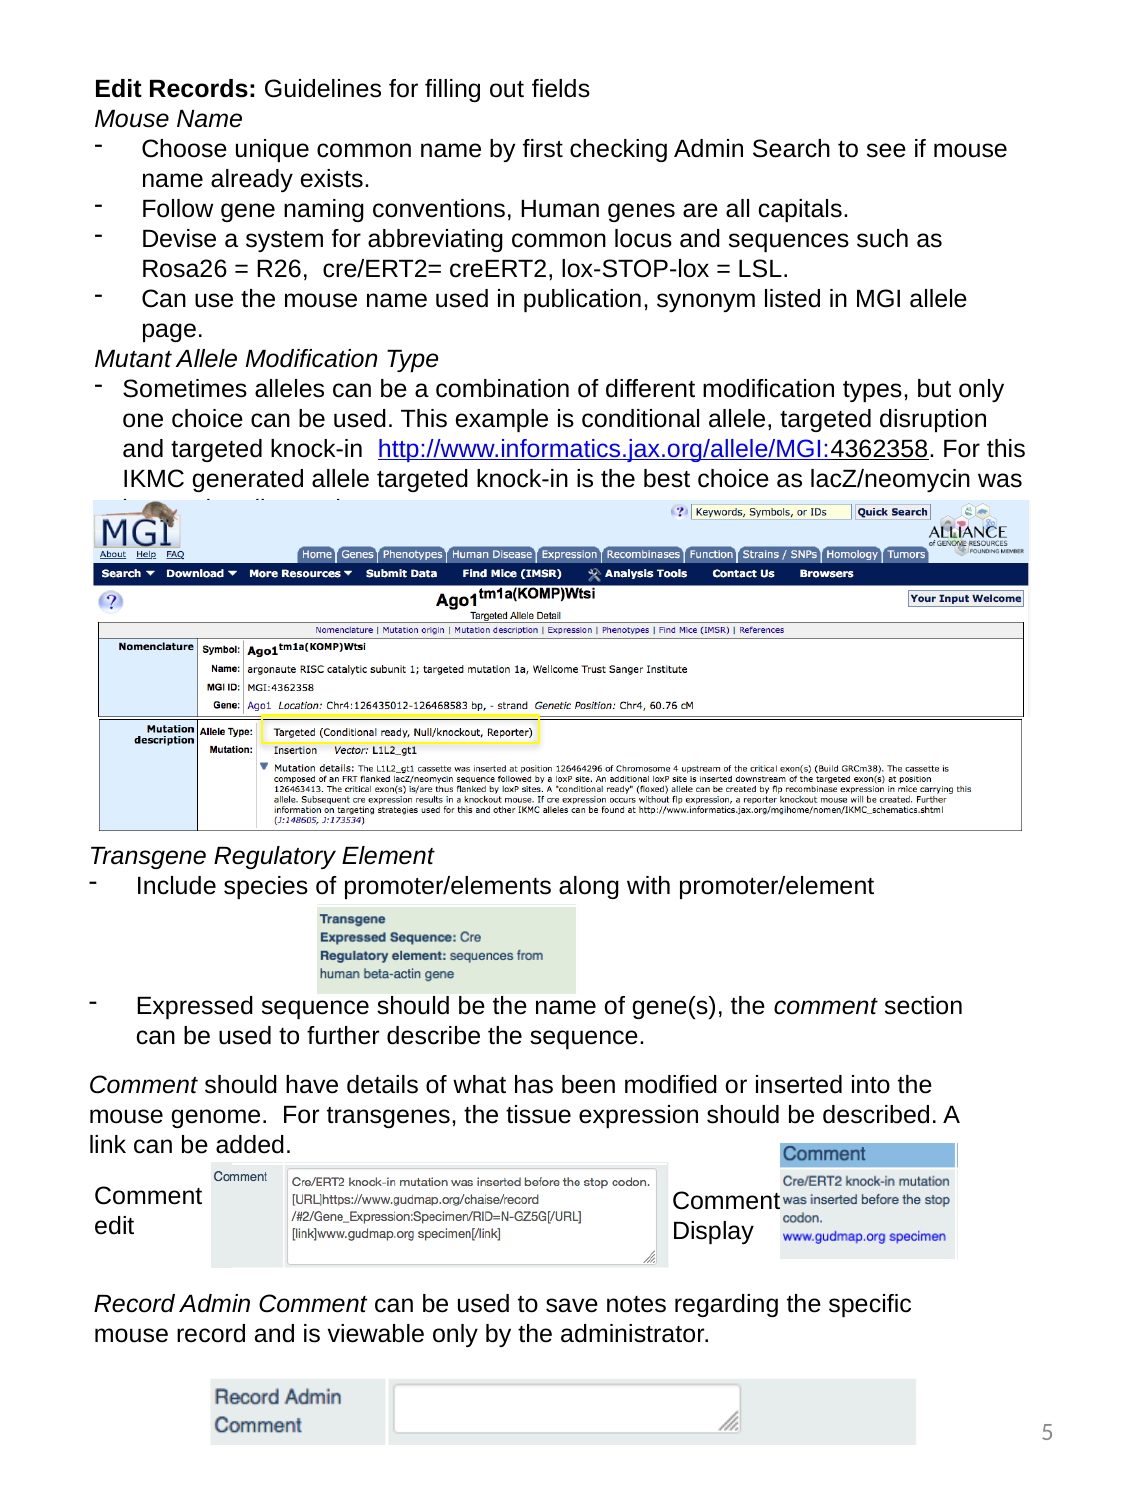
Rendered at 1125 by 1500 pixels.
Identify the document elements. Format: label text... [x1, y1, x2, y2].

picture [93, 500, 1031, 831]
text_box Comment should have details of what has been modified or inserted into the mouse genome. For transgenes, the tissue expression should be described. A link can be added. [73, 1061, 990, 1166]
text_box Edit Records: Guidelines for filling out fields Mouse Name Choose unique common name by first checking Admin Search to see if mouse name already exists. Follow gene naming conventions, Human genes are all capitals. Devise a system for abbreviating common locus and sequences such as Rosa26 = R26, cre/ERT2= creERT2, lox-STOP-lox = LSL. Can use the mouse name used in publication, synonym listed in MGI allele page. Mutant Allele Modification Type Sometimes alleles can be a combination of different modification types, but only one choice can be used. This example is conditional allele, targeted disruption and targeted knock-in http://www.informatics.jax.org/allele/MGI:4362358. For this IKMC generated allele targeted knock-in is the best choice as lacZ/neomycin was inserted to disrupt the gene. [79, 65, 1052, 620]
text_box Comment Display [674, 1176, 773, 1252]
text_box Record Admin Comment can be used to save notes regarding the specific mouse record and is viewable only by the administrator. [79, 1280, 995, 1355]
text_box Transgene Regulatory Element Include species of promoter/elements along with promoter/element Expressed sequence should be the name of gene(s), the comment section can be used to further describe the sequence. [74, 832, 1016, 1087]
slide_number 5 [806, 1390, 1069, 1471]
picture [314, 904, 579, 995]
picture [202, 1376, 921, 1445]
picture [211, 1162, 669, 1268]
text_box Comment edit [79, 1172, 206, 1247]
picture [778, 1142, 958, 1260]
